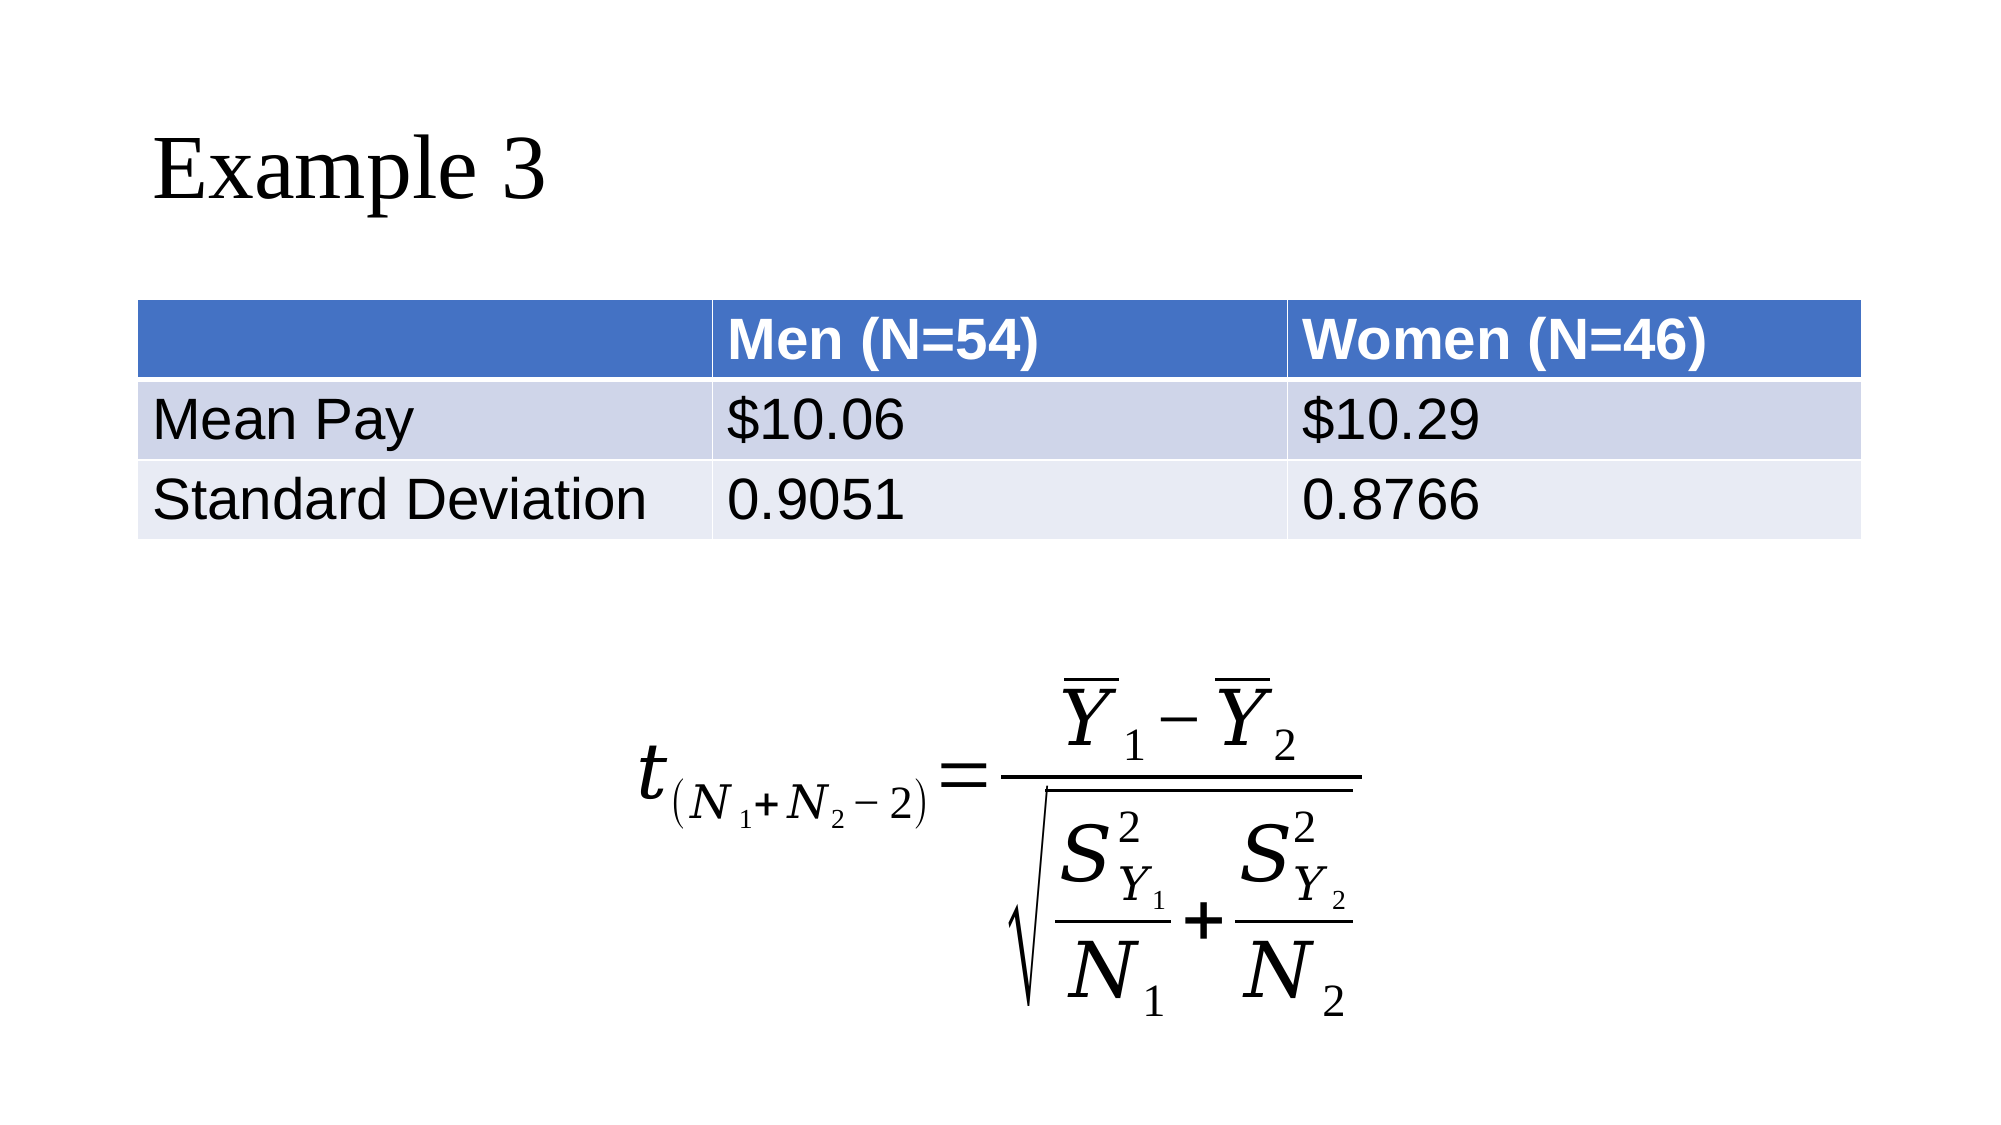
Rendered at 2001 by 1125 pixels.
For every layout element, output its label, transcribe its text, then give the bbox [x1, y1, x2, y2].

table_cell 0.9051 [713, 461, 1287, 539]
table_header Women (N=46) [1288, 300, 1861, 377]
table_cell $10.29 [1288, 382, 1861, 459]
title Example 3 [137, 59, 1863, 278]
table_cell $10.06 [713, 382, 1287, 459]
table_cell Mean Pay [138, 382, 712, 459]
table_header Men (N=54) [713, 300, 1287, 377]
table_header [138, 300, 712, 377]
table_cell Standard Deviation [138, 461, 712, 539]
table_cell 0.8766 [1288, 461, 1861, 539]
